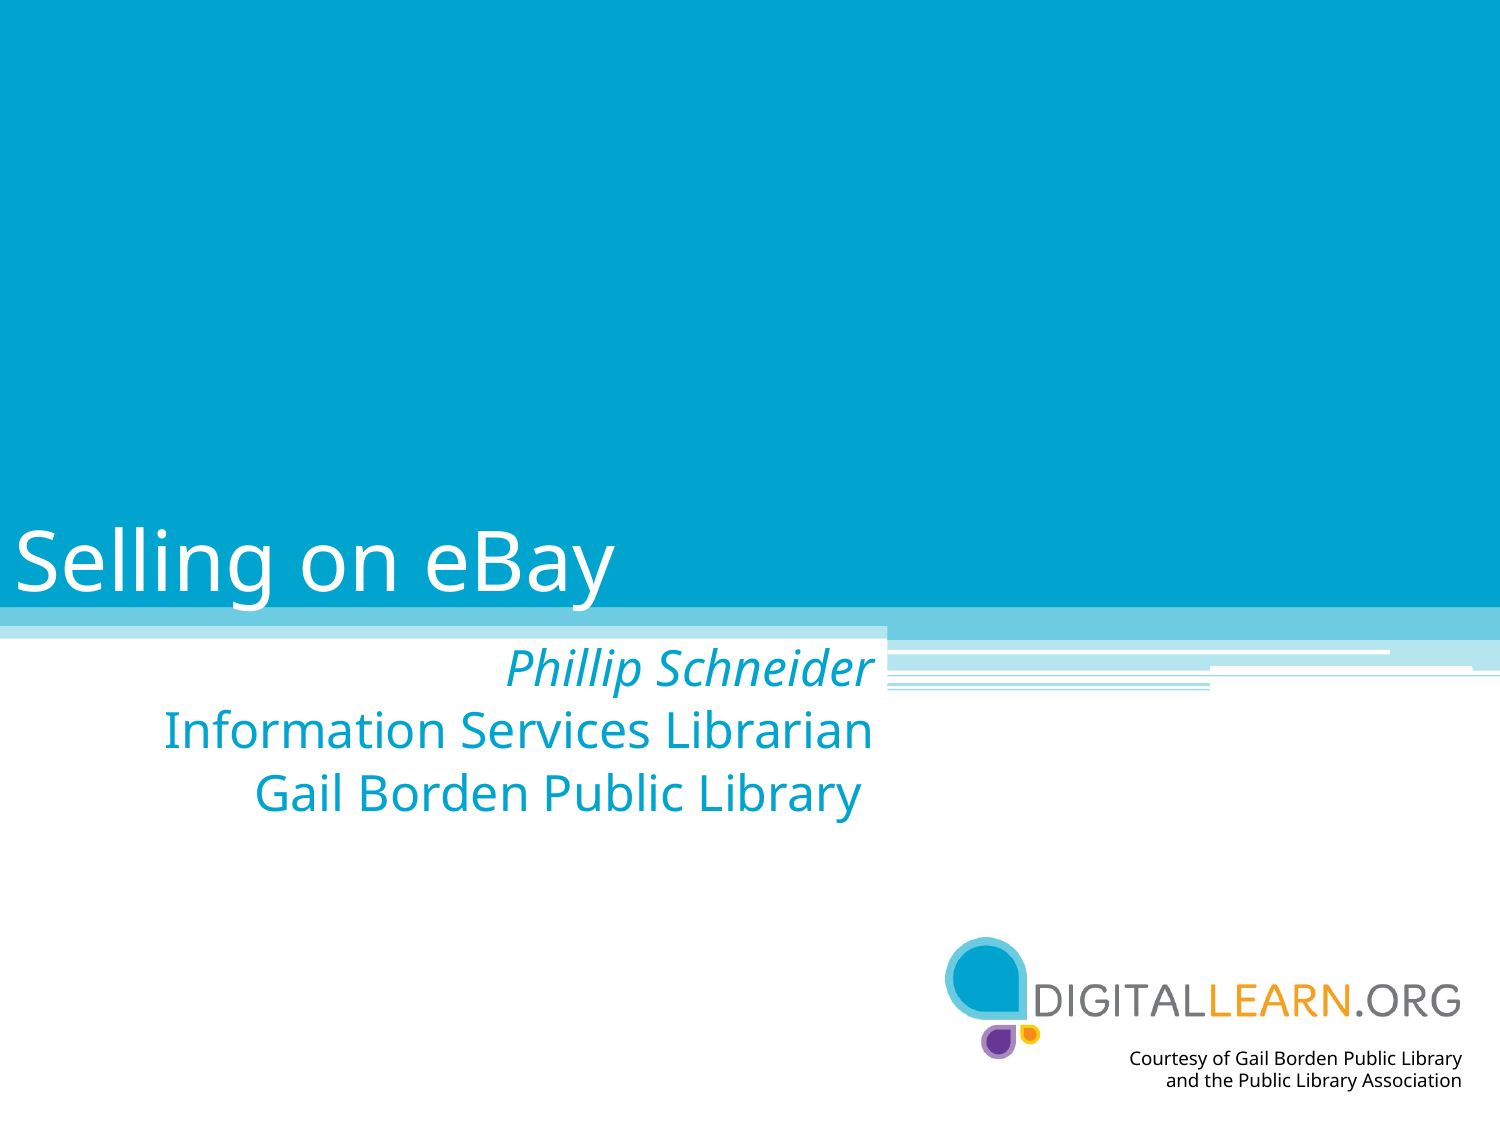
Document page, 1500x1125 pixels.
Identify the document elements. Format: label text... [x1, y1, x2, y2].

text_box Courtesy of Gail Borden Public Library and the Public Library Association [726, 1038, 1477, 1099]
picture [945, 937, 1460, 1059]
title Selling on eBay [0, 500, 1388, 617]
subtitle Phillip Schneider Information Services Librarian Gail Borden Public Library [99, 628, 890, 950]
